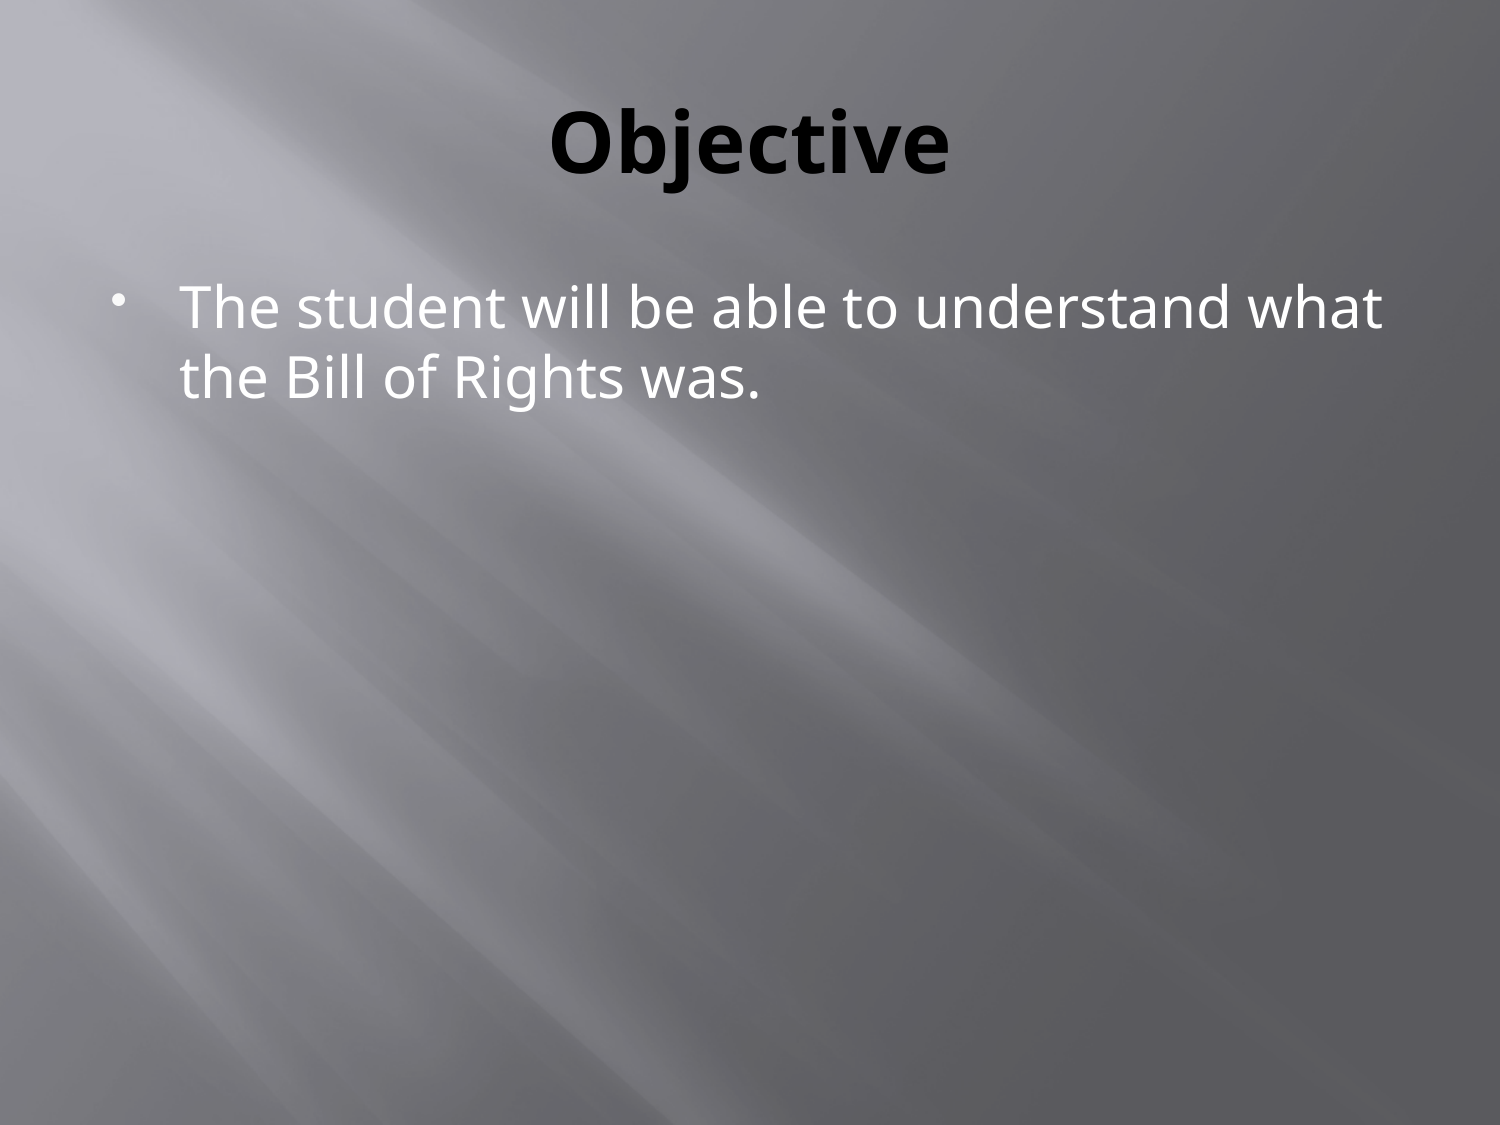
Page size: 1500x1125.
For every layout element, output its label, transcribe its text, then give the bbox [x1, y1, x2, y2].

title Objective [75, 45, 1425, 233]
list The student will be able to understand what the Bill of Rights was. [75, 262, 1425, 1035]
